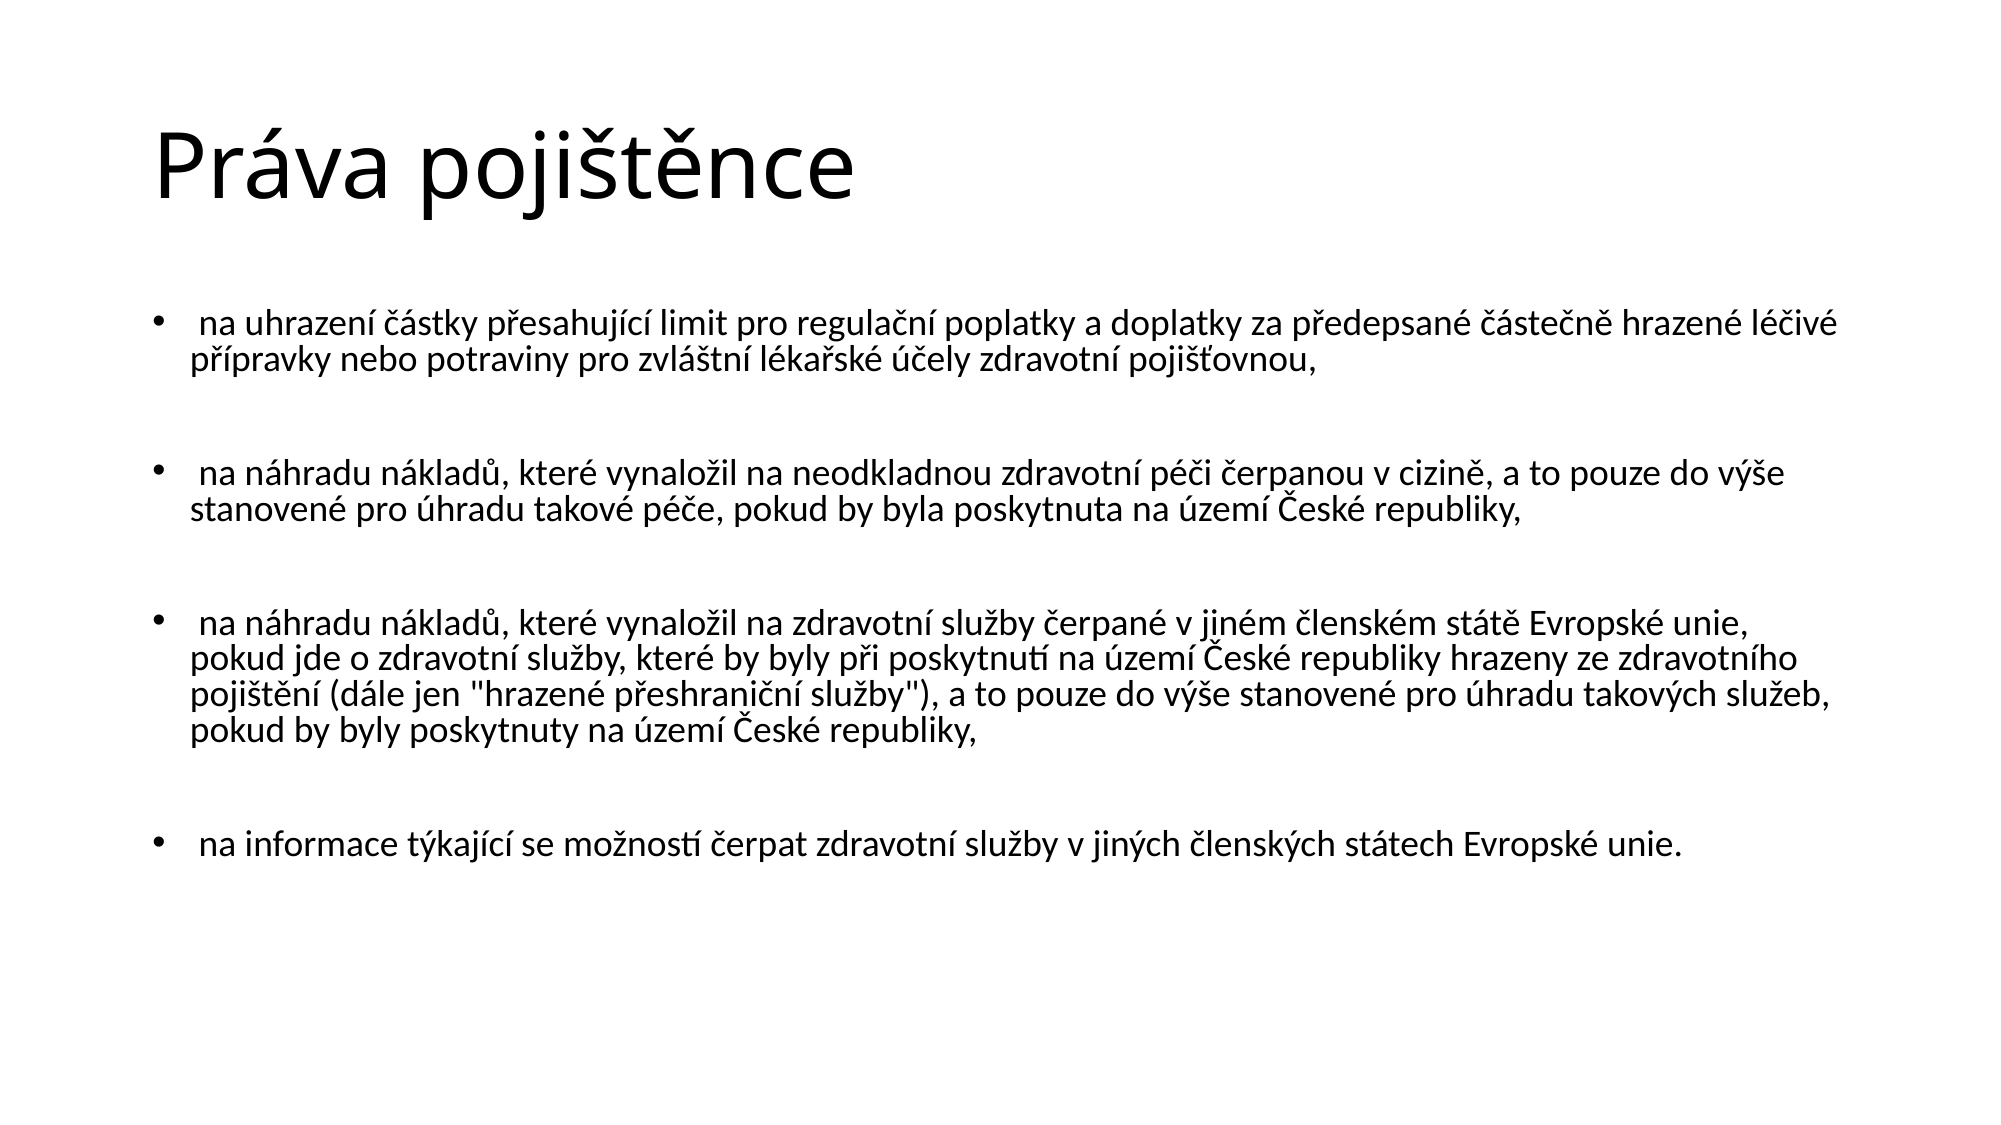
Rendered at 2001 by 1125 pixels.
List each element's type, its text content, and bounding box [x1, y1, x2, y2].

title Práva pojištěnce [137, 59, 1863, 278]
list na uhrazení částky přesahující limit pro regulační poplatky a doplatky za předepsané částečně hrazené léčivé přípravky nebo potraviny pro zvláštní lékařské účely zdravotní pojišťovnou, na náhradu nákladů, které vynaložil na neodkladnou zdravotní péči čerpanou v cizině, a to pouze do výše stanovené pro úhradu takové péče, pokud by byla poskytnuta na území České republiky, na náhradu nákladů, které vynaložil na zdravotní služby čerpané v jiném členském státě Evropské unie, pokud jde o zdravotní služby, které by byly při poskytnutí na území České republiky hrazeny ze zdravotního pojištění (dále jen "hrazené přeshraniční služby"), a to pouze do výše stanovené pro úhradu takových služeb, pokud by byly poskytnuty na území České republiky, na informace týkající se možností čerpat zdravotní služby v jiných členských státech Evropské unie. [137, 299, 1863, 1014]
